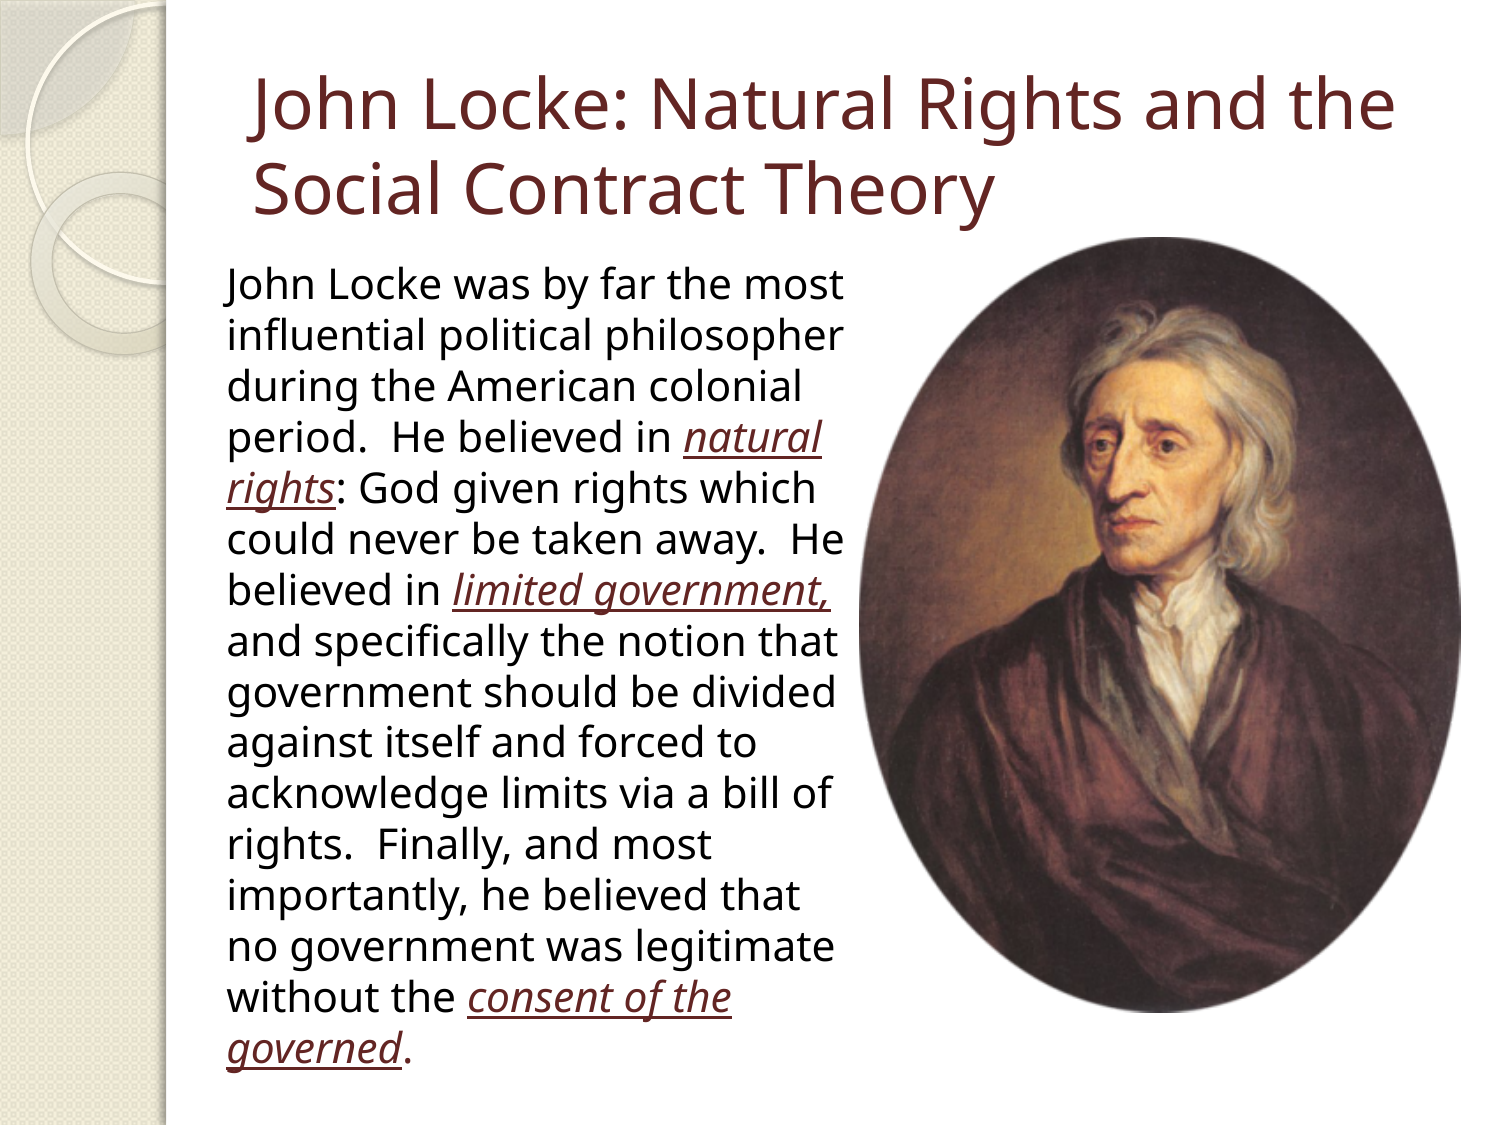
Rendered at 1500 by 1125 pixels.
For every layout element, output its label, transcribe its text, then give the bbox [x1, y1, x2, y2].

list John Locke was by far the most influential political philosopher during the American colonial period. He believed in natural rights: God given rights which could never be taken away. He believed in limited government, and specifically the notion that government should be divided against itself and forced to acknowledge limits via a bill of rights. Finally, and most importantly, he believed that no government was legitimate without the consent of the governed. [200, 249, 875, 1100]
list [859, 237, 1461, 1013]
title John Locke: Natural Rights and the Social Contract Theory [237, 50, 1468, 238]
